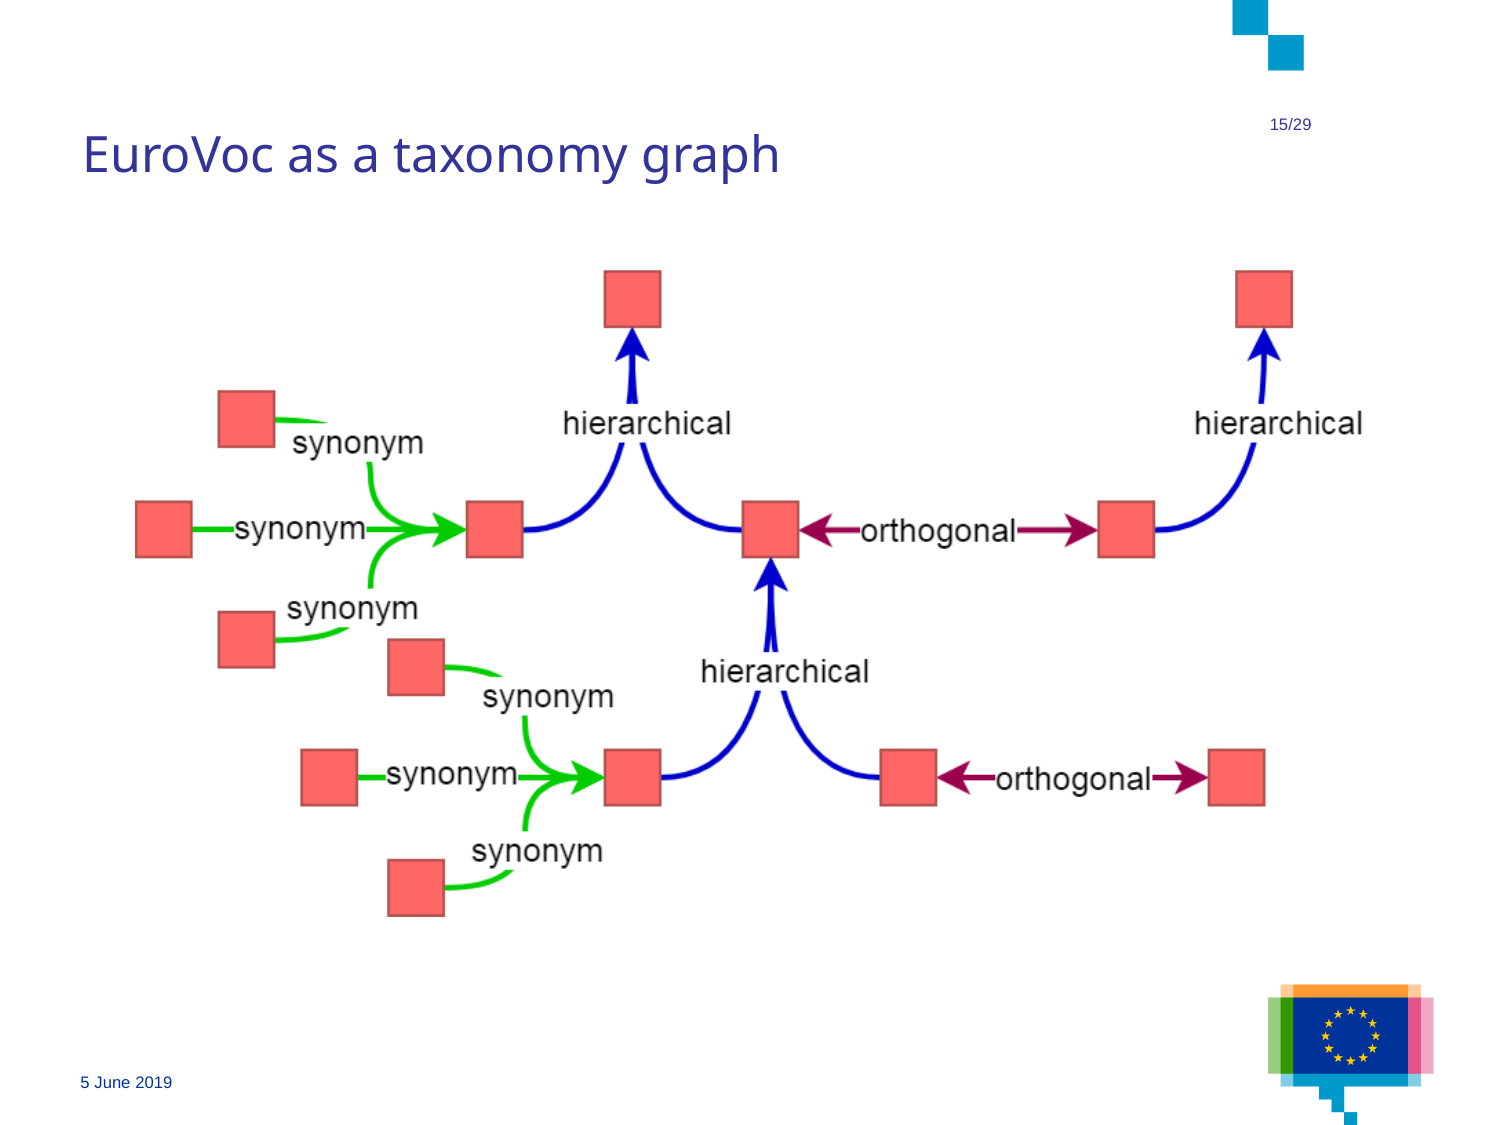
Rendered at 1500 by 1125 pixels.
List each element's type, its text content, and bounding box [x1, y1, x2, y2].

title EuroVoc as a taxonomy graph [82, 122, 1235, 241]
picture [0, 0, 1500, 1125]
footer 15/29 [1269, 101, 1460, 204]
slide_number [80, 1013, 431, 1093]
